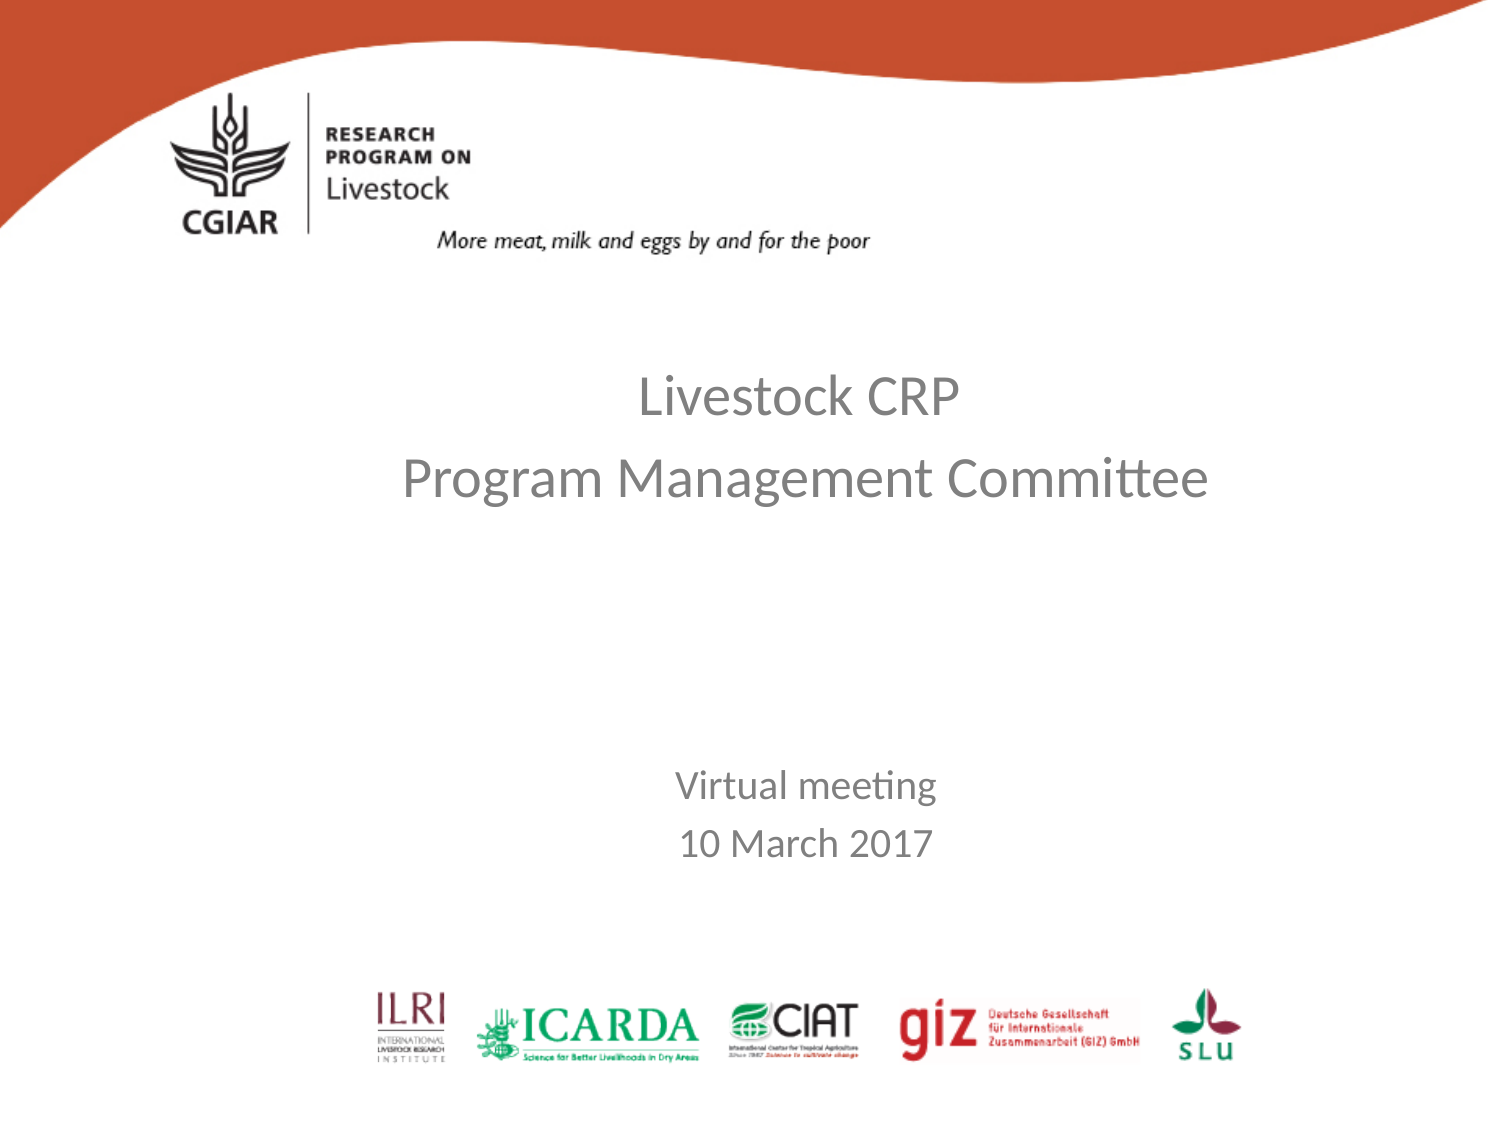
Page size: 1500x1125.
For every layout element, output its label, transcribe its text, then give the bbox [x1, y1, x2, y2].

list Virtual meeting 10 March 2017 [287, 750, 1325, 875]
list Livestock CRP Program Management Committee [287, 350, 1325, 463]
picture [0, 0, 1500, 272]
picture [352, 974, 1277, 1084]
